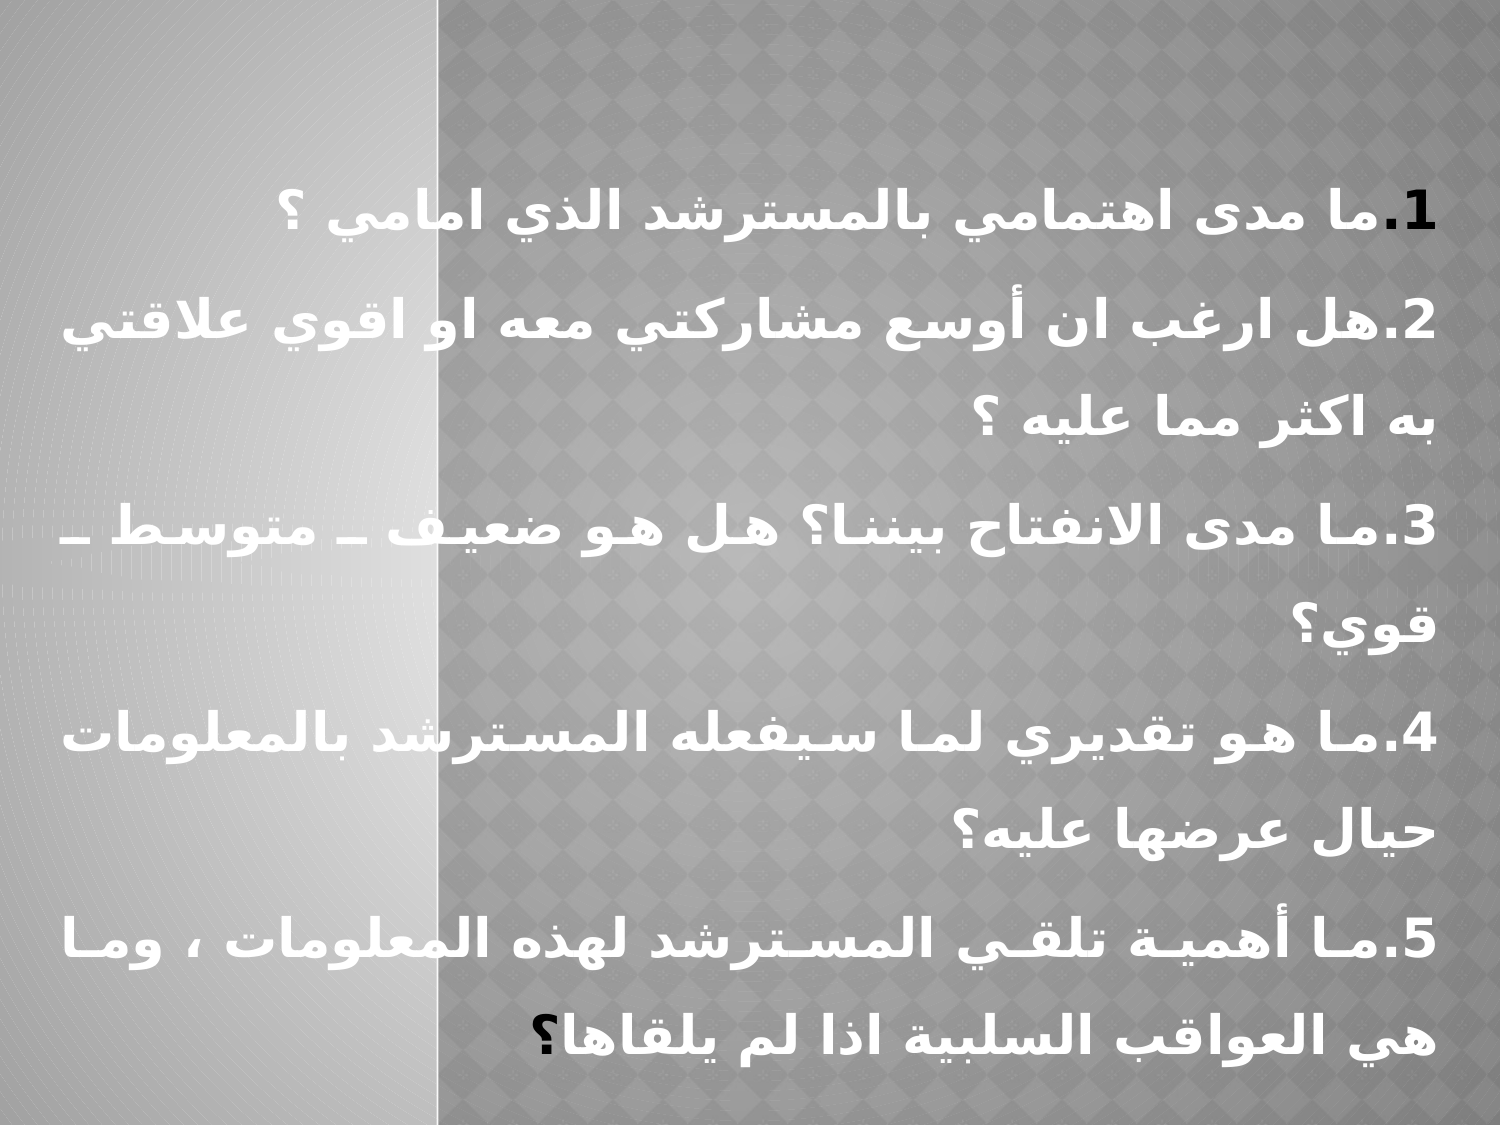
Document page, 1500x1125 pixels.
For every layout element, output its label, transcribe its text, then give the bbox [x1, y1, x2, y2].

subtitle 1. ما مدى اهتمامي بالمسترشد الذي امامي ؟ 2. هل ارغب ان أوسع مشاركتي معه او اقوي علاقتي به اكثر مما عليه ؟ 3. ما مدى الانفتاح بيننا؟ هل هو ضعيف ـ متوسط ـ قوي؟ 4. ما هو تقديري لما سيفعله المسترشد بالمعلومات حيال عرضها عليه؟ 5. ما أهمية تلقي المسترشد لهذه المعلومات ، وما هي العواقب السلبية اذا لم يلقاها؟ [53, 66, 1447, 1071]
